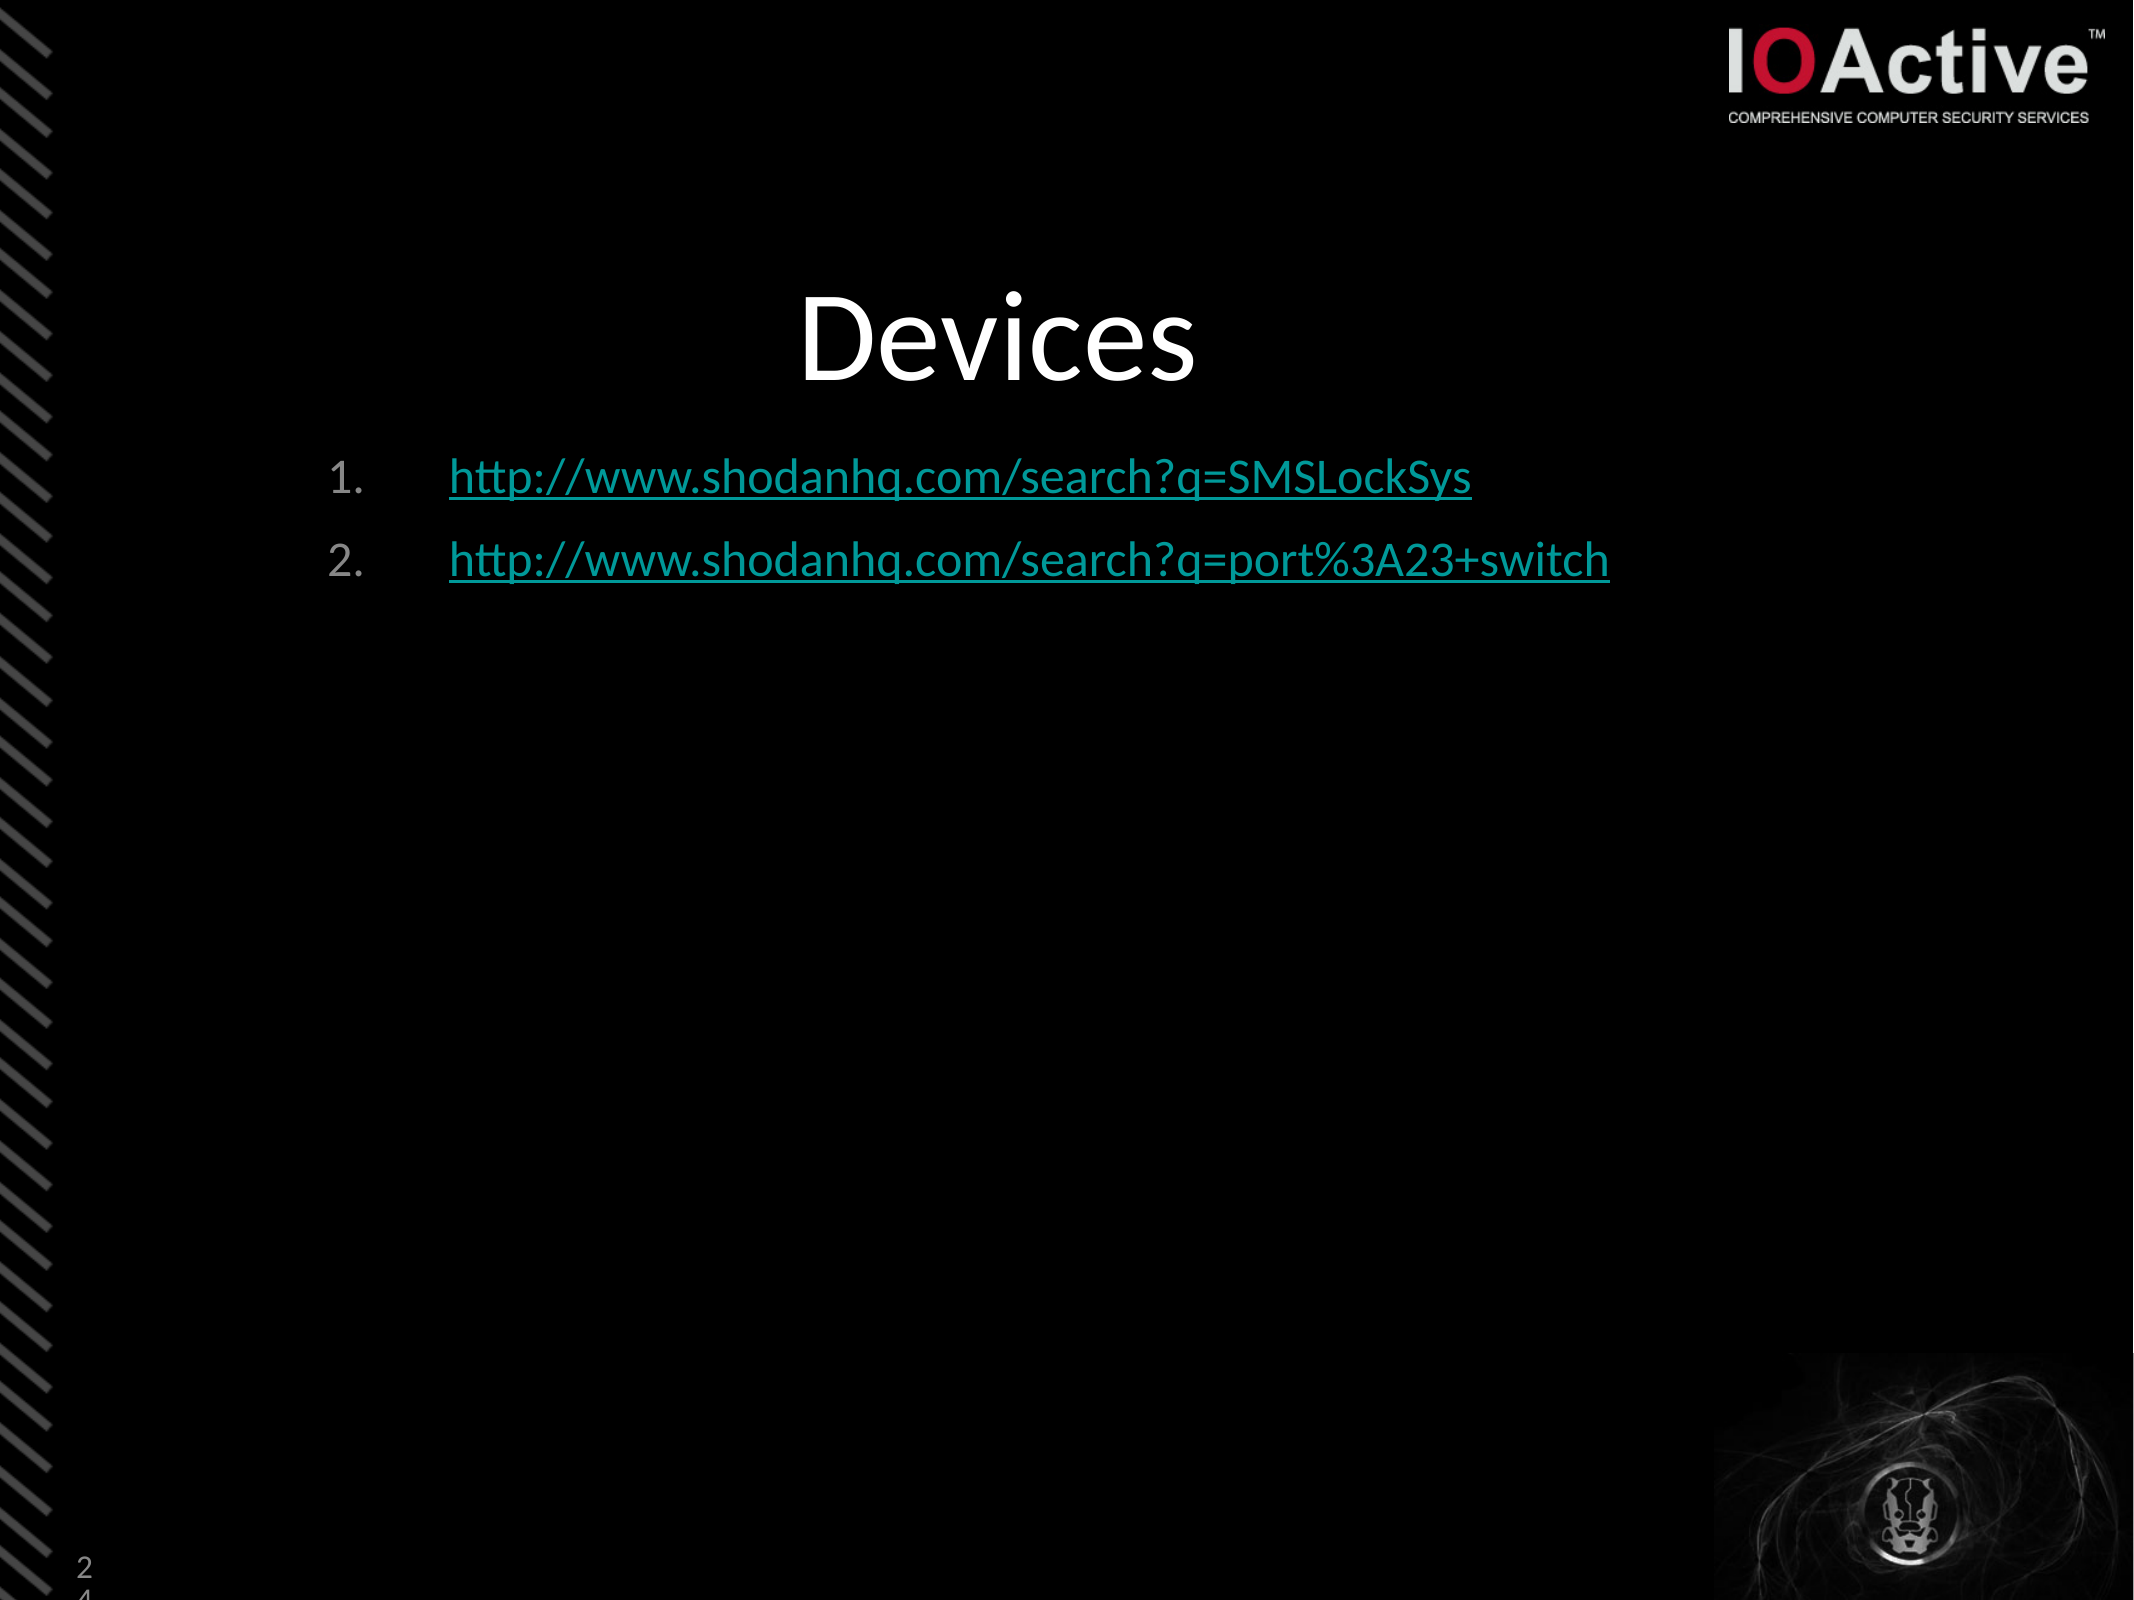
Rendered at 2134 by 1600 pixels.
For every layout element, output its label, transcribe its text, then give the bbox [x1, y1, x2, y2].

picture [0, 0, 55, 1600]
slide_number 24 [60, 1538, 110, 1592]
picture [1729, 24, 2105, 123]
list http://www.shodanhq.com/search?q=SMSLockSys http://www.shodanhq.com/search?q=port%3A23+switch [320, 437, 1815, 1315]
title Devices [91, 157, 1905, 500]
picture [1714, 1353, 2134, 1600]
